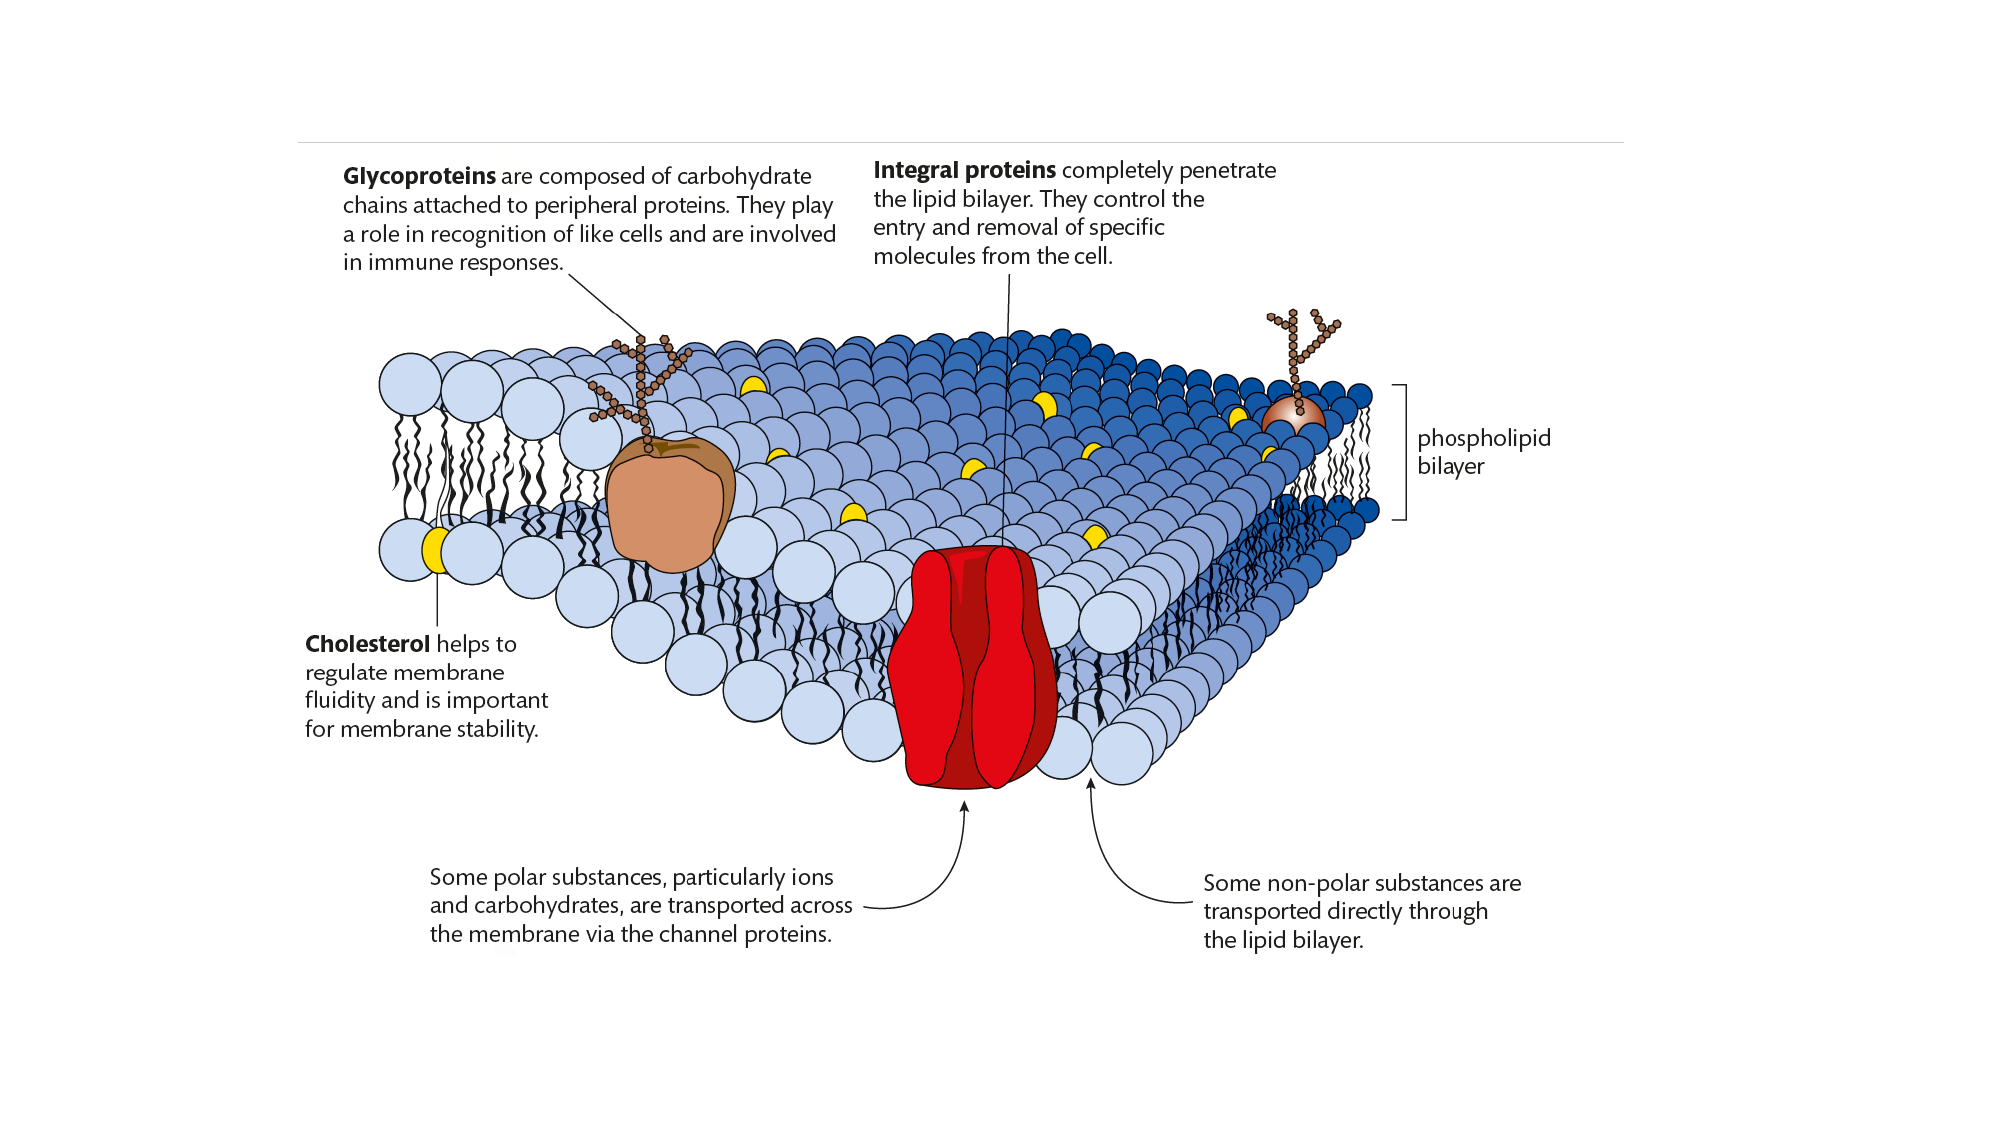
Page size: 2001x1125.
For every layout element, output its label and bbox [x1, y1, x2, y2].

list [297, 142, 1624, 957]
